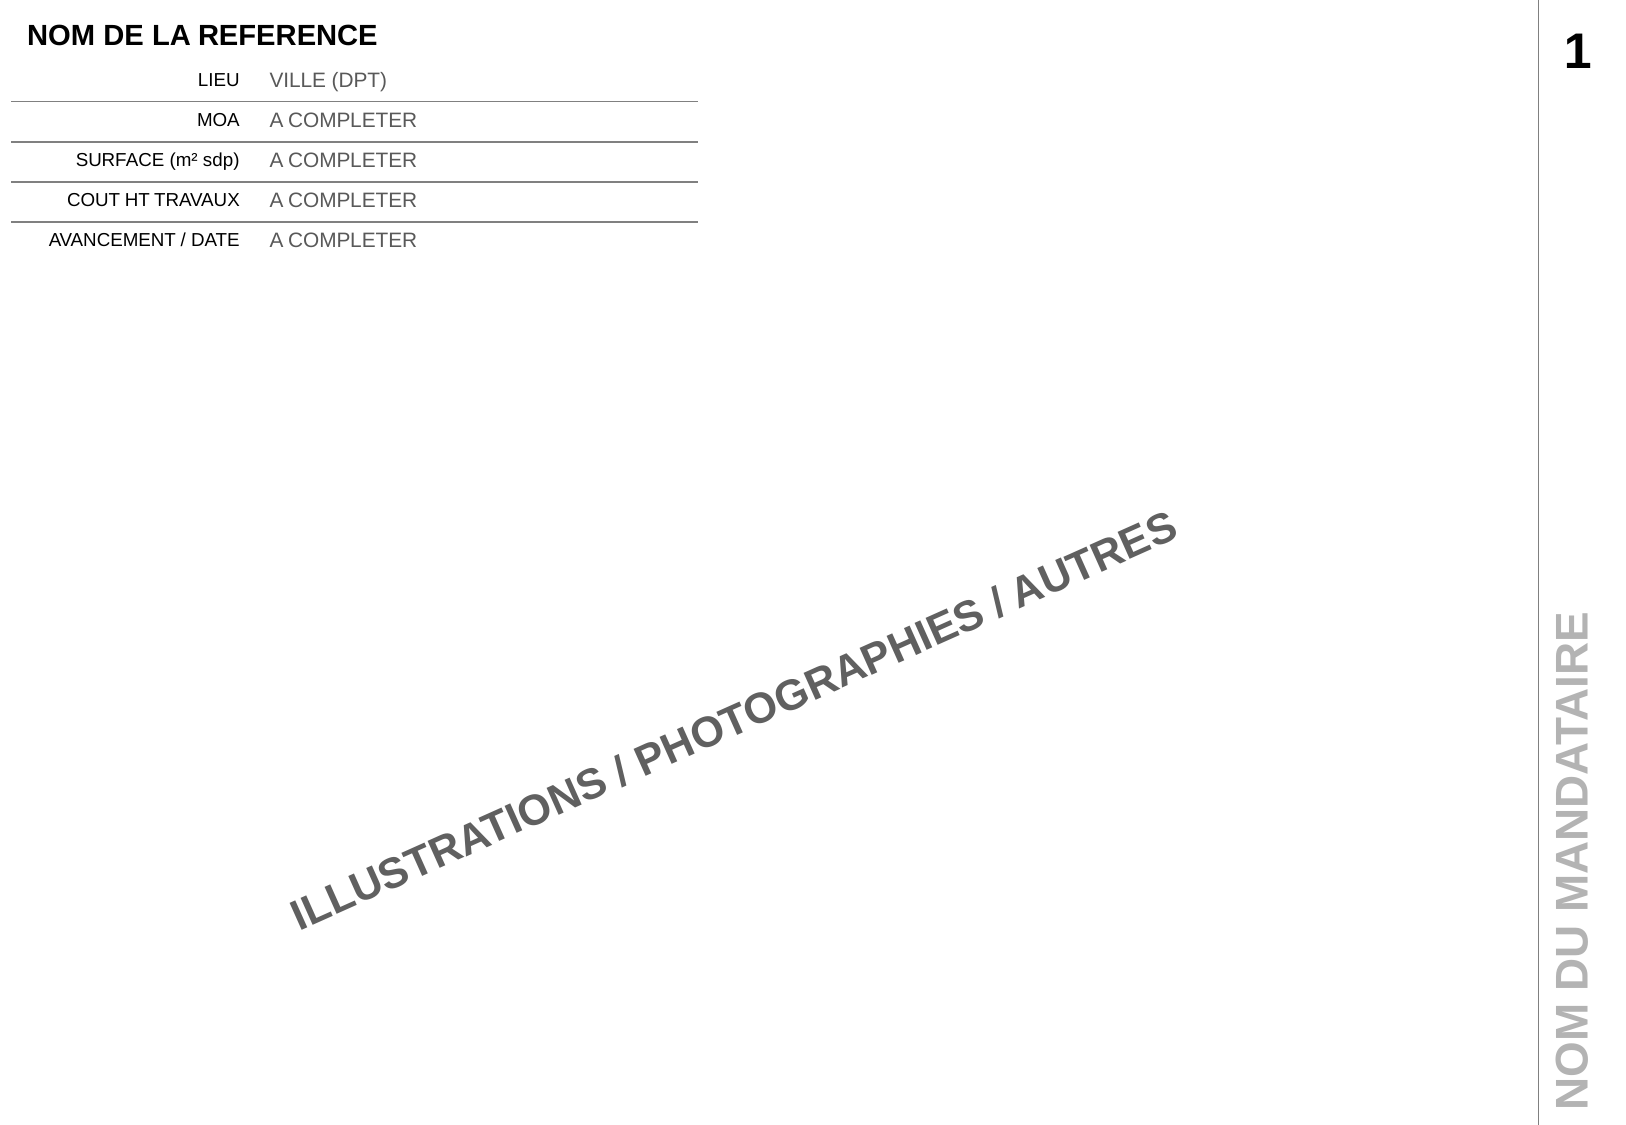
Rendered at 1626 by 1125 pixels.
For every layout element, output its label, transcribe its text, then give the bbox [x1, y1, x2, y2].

table_cell A COMPLETER [255, 183, 696, 221]
table_cell LIEU [13, 62, 254, 101]
table_cell A COMPLETER [255, 223, 696, 261]
table_cell SURFACE (m² sdp) [13, 143, 254, 181]
text_box ILLUSTRATIONS / PHOTOGRAPHIES / AUTRES [267, 452, 1295, 985]
table_cell COUT HT TRAVAUX [13, 183, 254, 221]
table_cell VILLE (DPT) [255, 64, 696, 101]
table_cell AVANCEMENT / DATE [13, 223, 254, 261]
table_cell A COMPLETER [255, 102, 696, 141]
text_box 1 [1542, 11, 1614, 87]
table_cell A COMPLETER [255, 143, 696, 181]
text_box NOM DU MANDATAIRE [1539, 0, 1625, 1125]
table_header NOM DE LA REFERENCE [13, 12, 696, 61]
table_cell MOA [13, 102, 254, 141]
